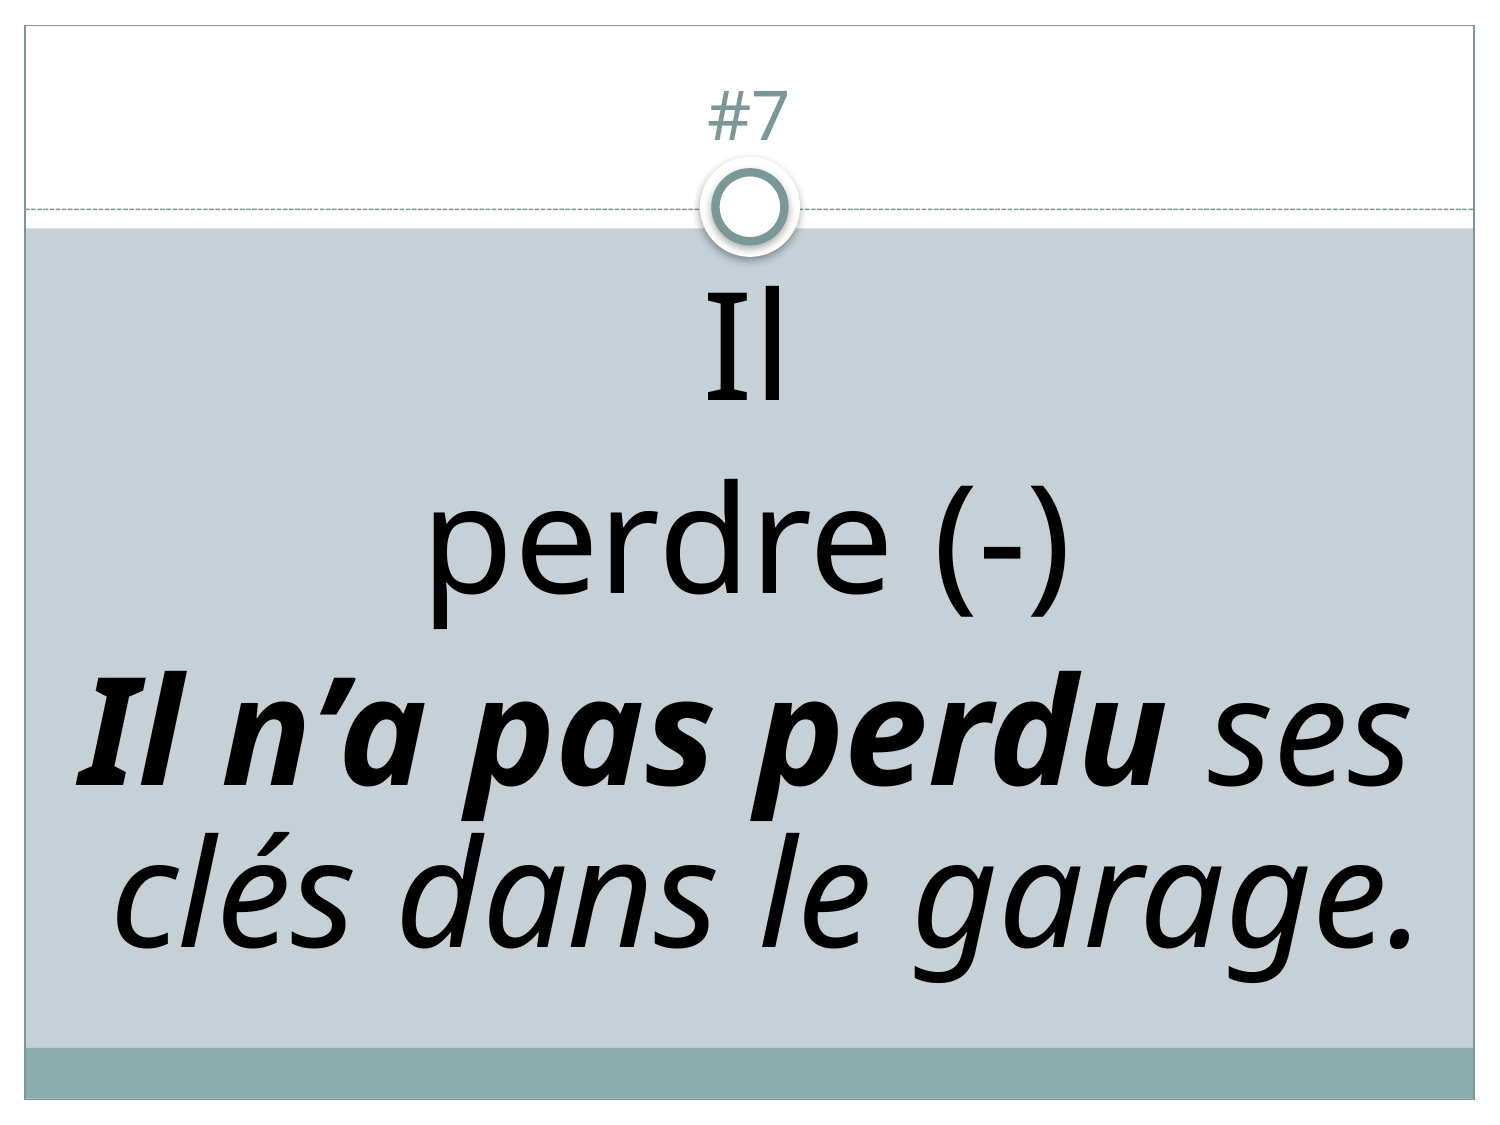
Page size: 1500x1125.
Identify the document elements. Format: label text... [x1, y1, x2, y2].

list Il perdre (-) Il n’a pas perdu ses clés dans le garage. [49, 250, 1445, 1001]
title #7 [49, 37, 1450, 162]
